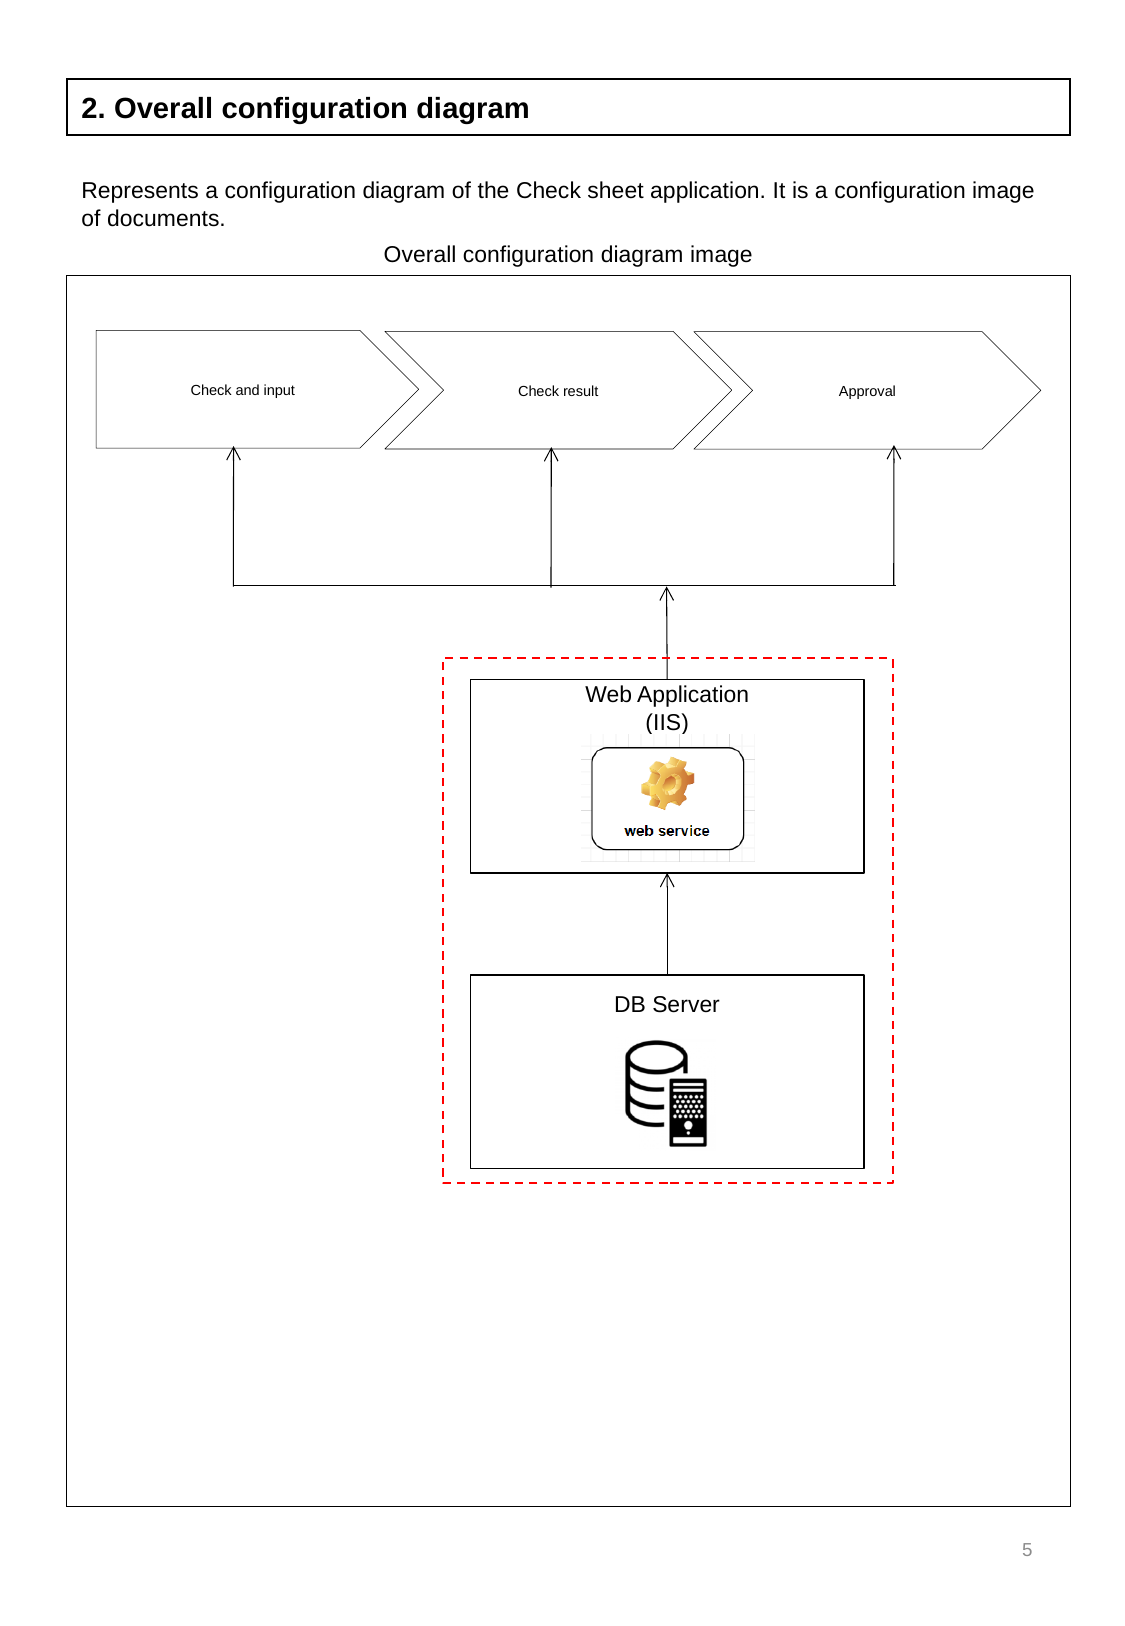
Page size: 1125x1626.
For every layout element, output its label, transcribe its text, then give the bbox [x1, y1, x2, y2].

text_box [66, 274, 1071, 1507]
text_box 2. Overall configuration diagram [66, 78, 1071, 136]
picture [581, 734, 755, 862]
text_box Check result [384, 331, 732, 449]
text_box Check and input [96, 330, 419, 449]
slide_number 5 [794, 1507, 1048, 1593]
text_box Overall configuration diagram image [66, 232, 1071, 274]
text_box Represents a configuration diagram of the Check sheet application. It is a configuration image of documents. [66, 168, 1071, 232]
text_box Approval [693, 331, 1041, 450]
text_box [442, 658, 893, 1184]
picture [615, 1037, 716, 1151]
